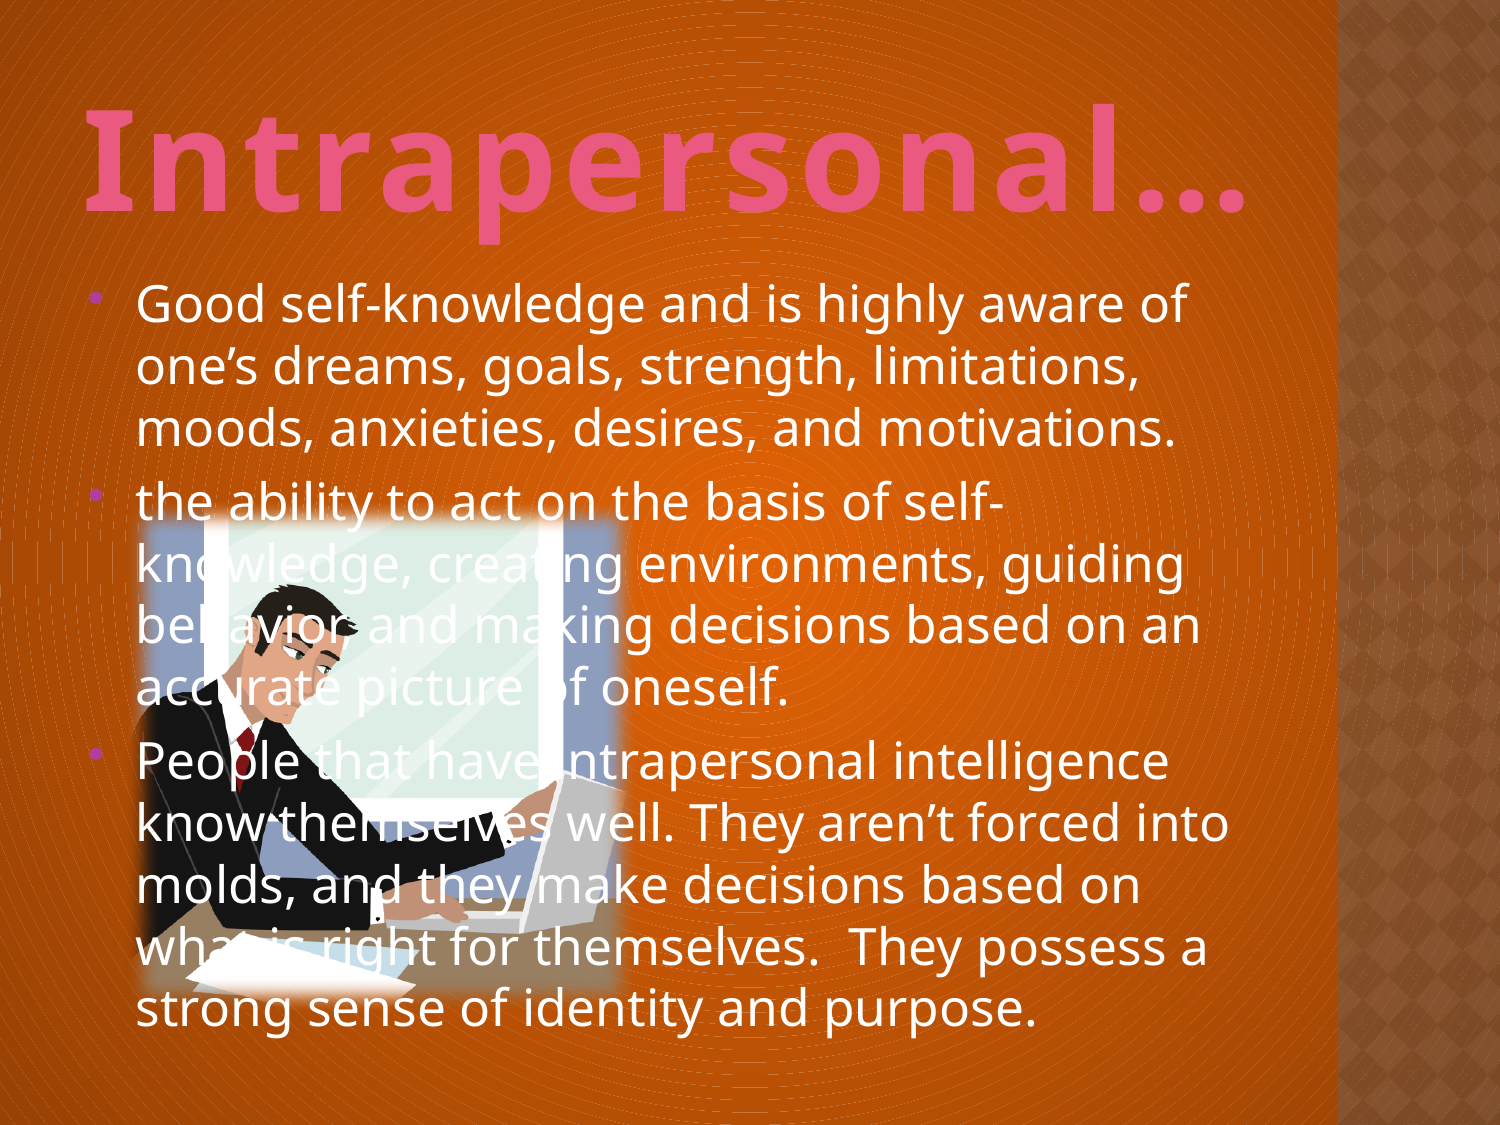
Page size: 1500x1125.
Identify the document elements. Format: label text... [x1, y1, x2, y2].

title Intrapersonal… [75, 52, 1263, 240]
picture [124, 499, 638, 1013]
list Good self-knowledge and is highly aware of one’s dreams, goals, strength, limitations, moods, anxieties, desires, and motivations. the ability to act on the basis of self-knowledge, creating environments, guiding behavior, and making decisions based on an accurate picture of oneself. People that have intrapersonal intelligence know themselves well. They aren’t forced into molds, and they make decisions based on what is right for themselves. They possess a strong sense of identity and purpose. [75, 264, 1263, 1059]
